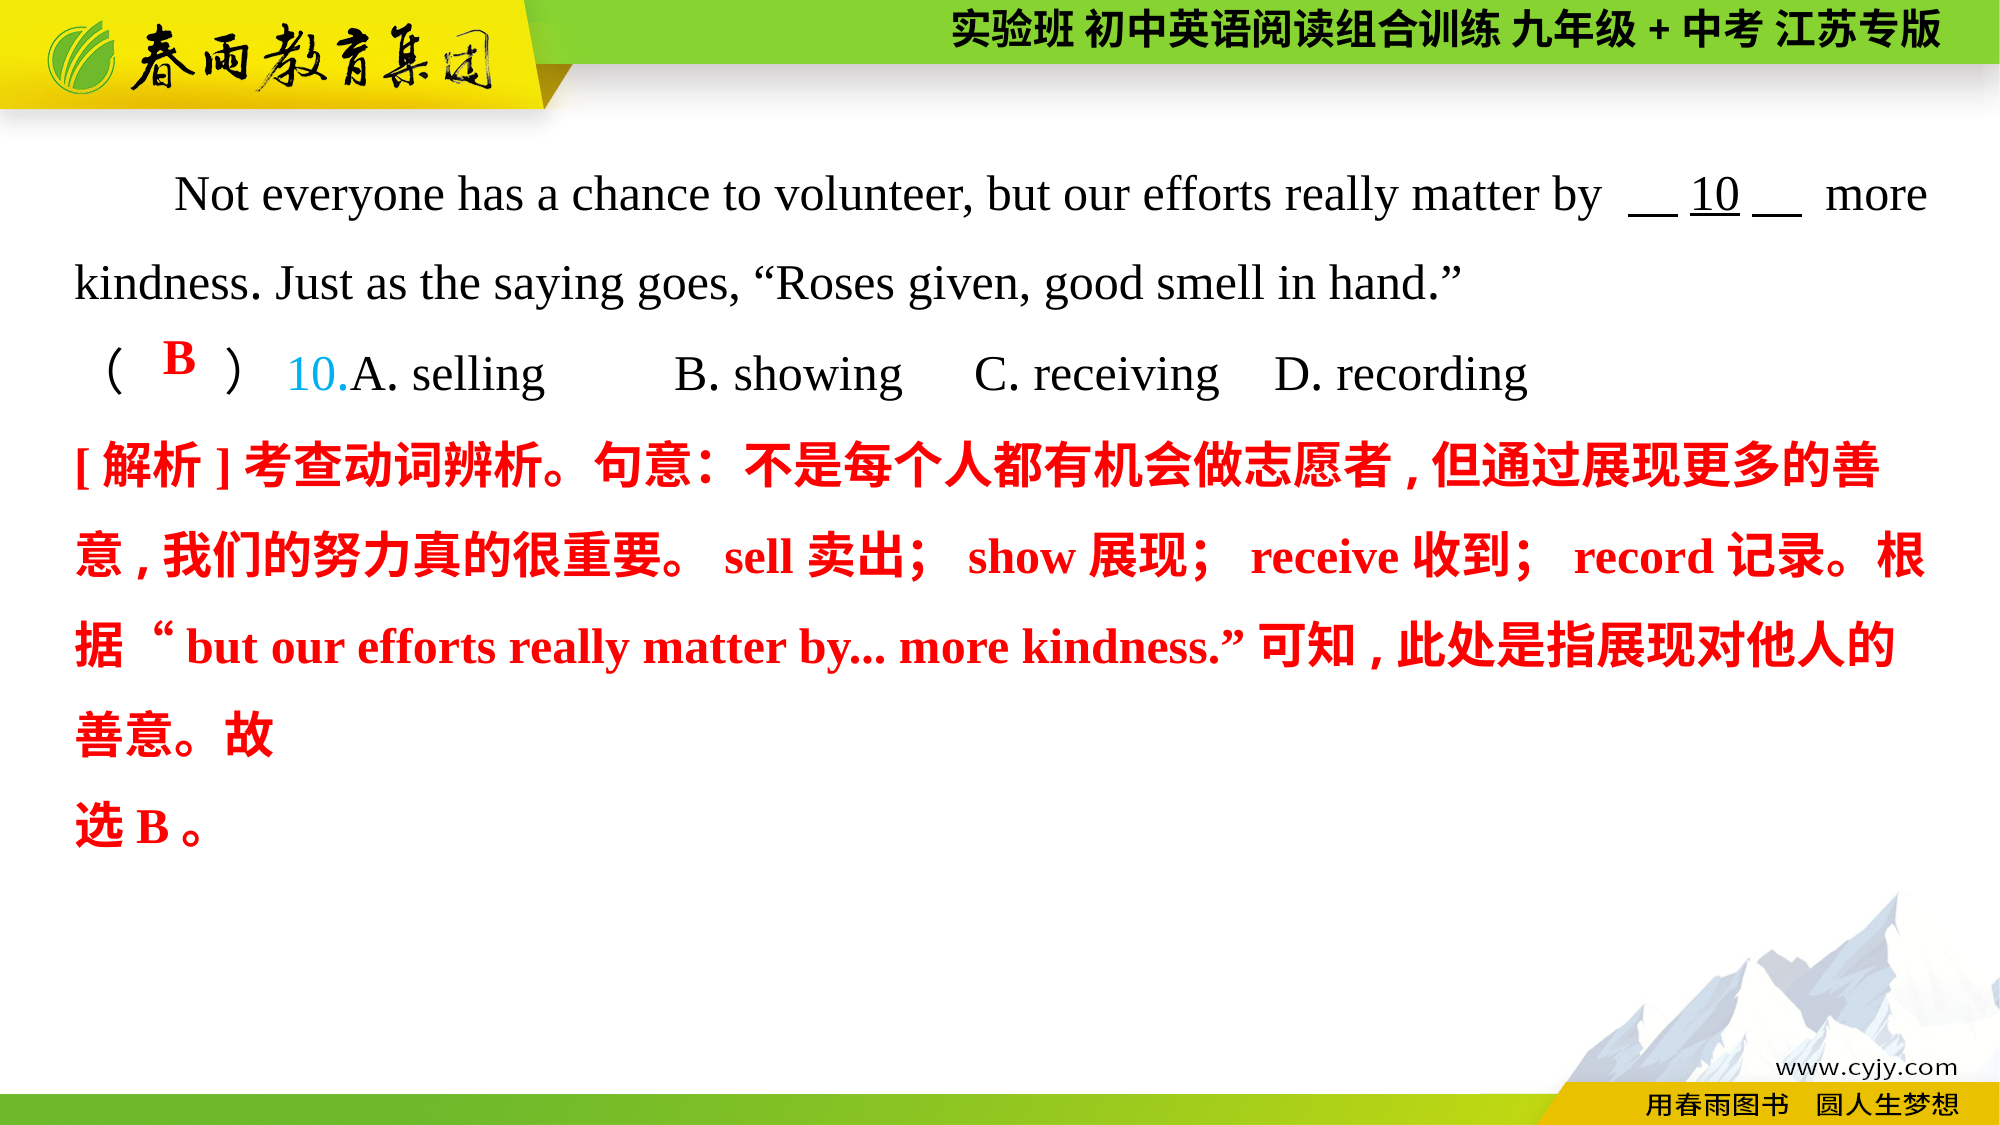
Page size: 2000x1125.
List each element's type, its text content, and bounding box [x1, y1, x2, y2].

picture [0, 0, 2000, 1125]
text_box B [148, 317, 212, 393]
text_box [解析]考查动词辨析。句意：不是每个人都有机会做志愿者,但通过展现更多的善意,我们的努力真的很重要。sell卖出；show展现；receive收到；record记录。根据“but our efforts really matter by... more kindness.”可知,此处是指展现对他人的善意。故 选B。 [59, 396, 1944, 862]
text_box （ ）10.A. selling B. showing C. receiving D. recording [59, 302, 1944, 396]
list Not everyone has a chance to volunteer, but our efforts really matter by 10 more kindness. Just as the saying goes, “Roses given, good smell in hand.” [59, 122, 1944, 302]
